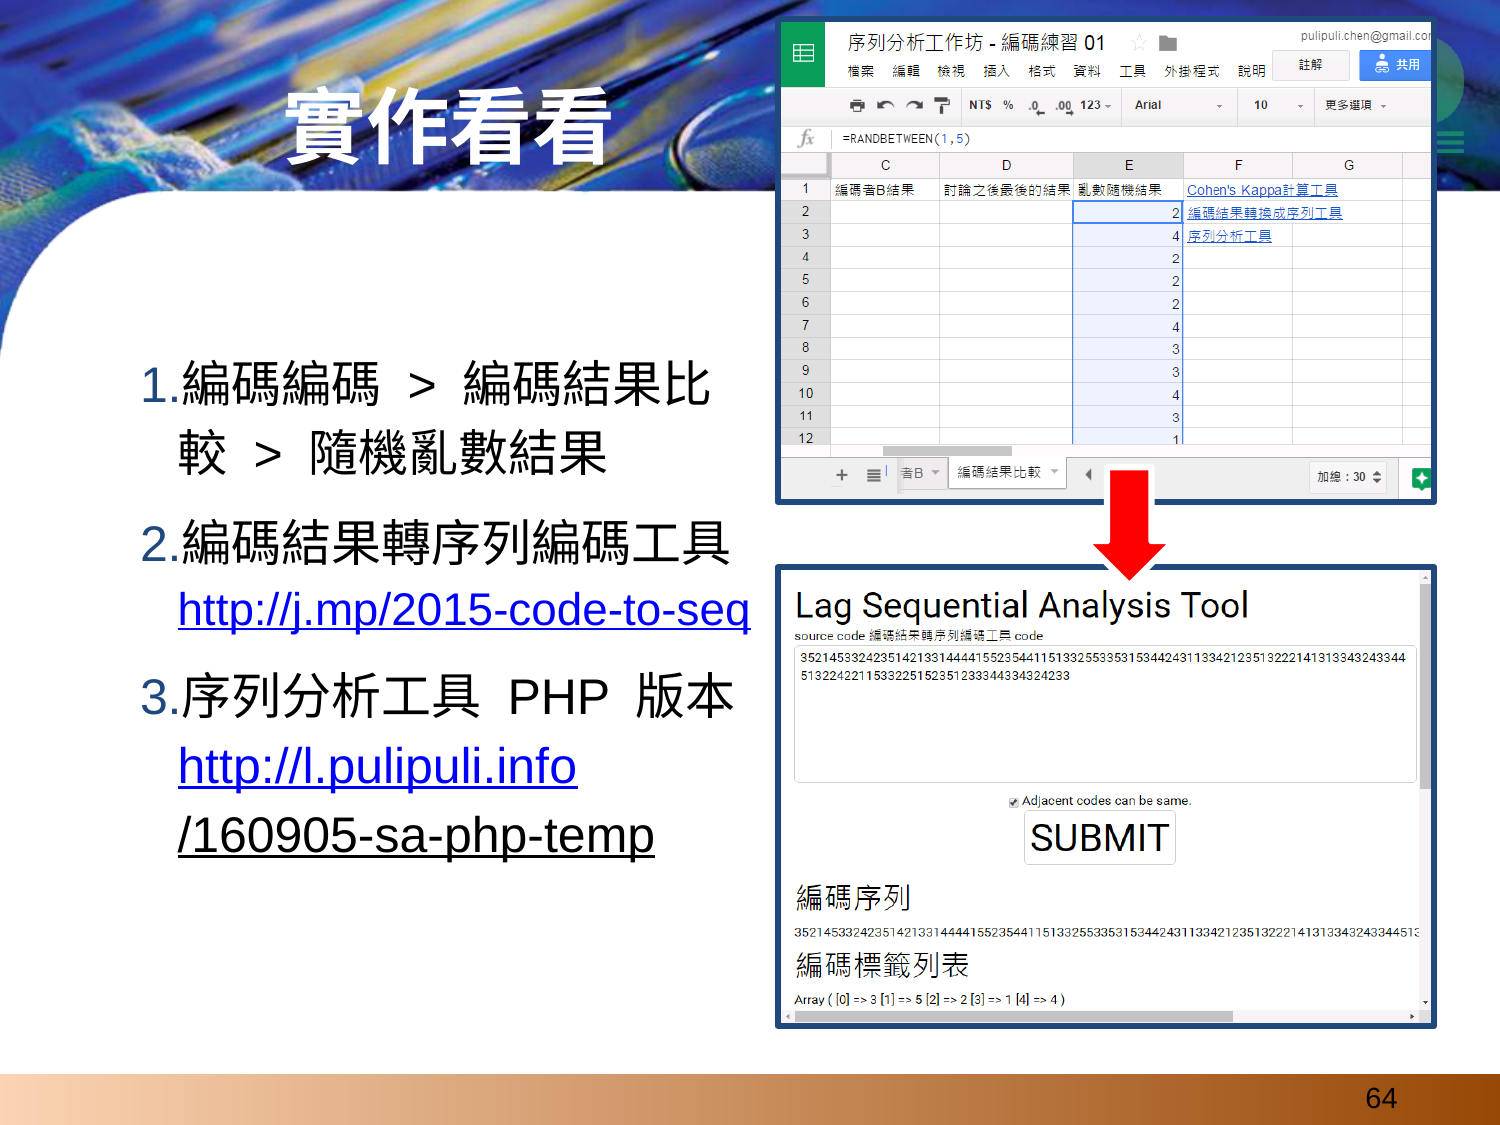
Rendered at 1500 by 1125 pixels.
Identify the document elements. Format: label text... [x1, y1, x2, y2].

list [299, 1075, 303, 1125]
table_cell 2 [369, 1075, 373, 1125]
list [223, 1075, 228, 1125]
list 編碼編碼 > 編碼結果比較 > 隨機亂數結果 編碼結果轉序列編碼工具 http://j.mp/2015-code-to-seq 序列分析工具 PHP 版本 http://l.pulipuli.info /160905-sa-php-temp [87, 237, 771, 1038]
picture [0, 0, 1500, 383]
slide_number ‹#› [1350, 1074, 1488, 1118]
picture [780, 570, 1432, 1024]
picture [780, 21, 1432, 499]
text_box [1084, 508, 1174, 568]
title 實作看看 [137, 93, 762, 190]
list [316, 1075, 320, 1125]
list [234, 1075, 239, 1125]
